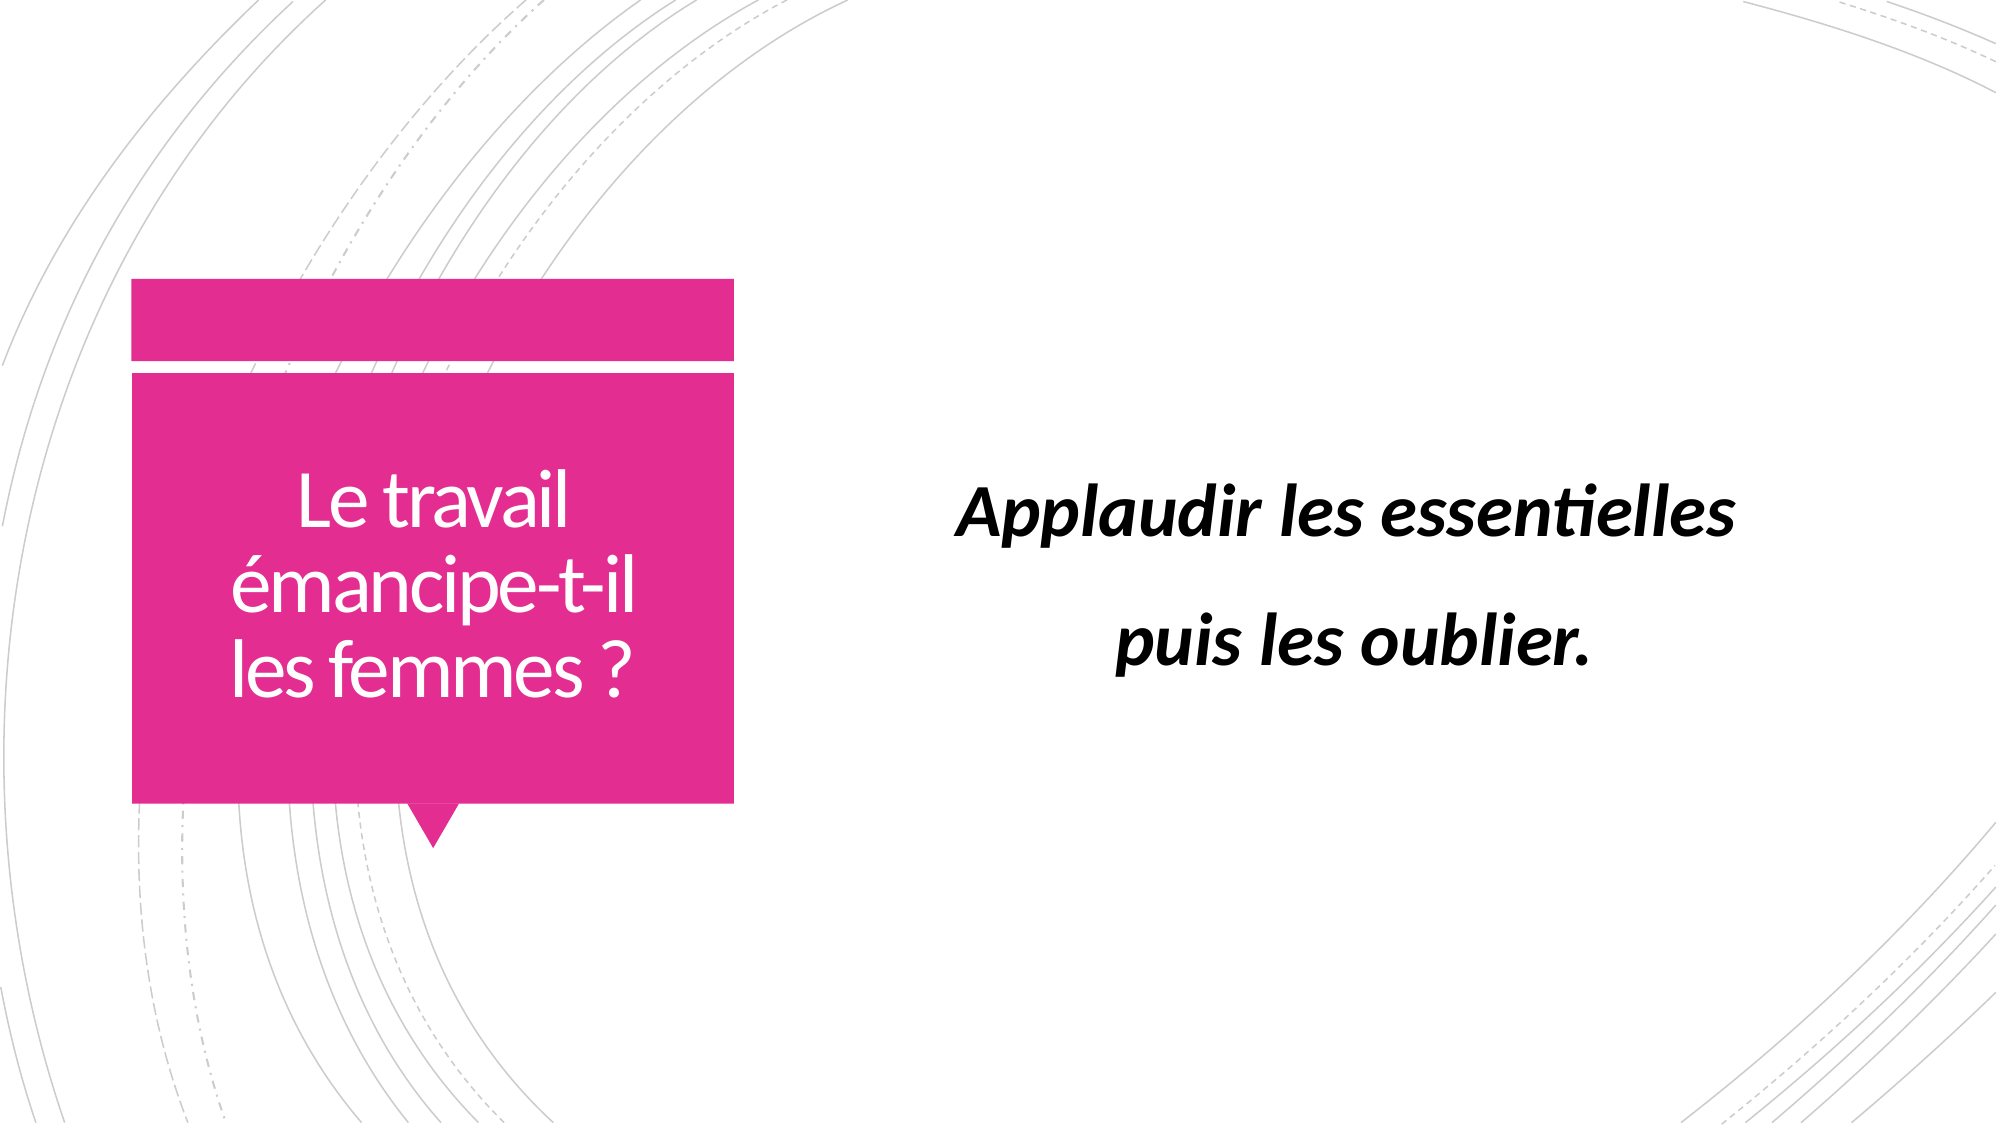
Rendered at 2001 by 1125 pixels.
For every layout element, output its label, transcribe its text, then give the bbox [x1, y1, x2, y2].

title Le travail émancipe-t-il les femmes ? [145, 385, 720, 789]
list Applaudir les essentielles puis les oublier. [839, 131, 1871, 993]
